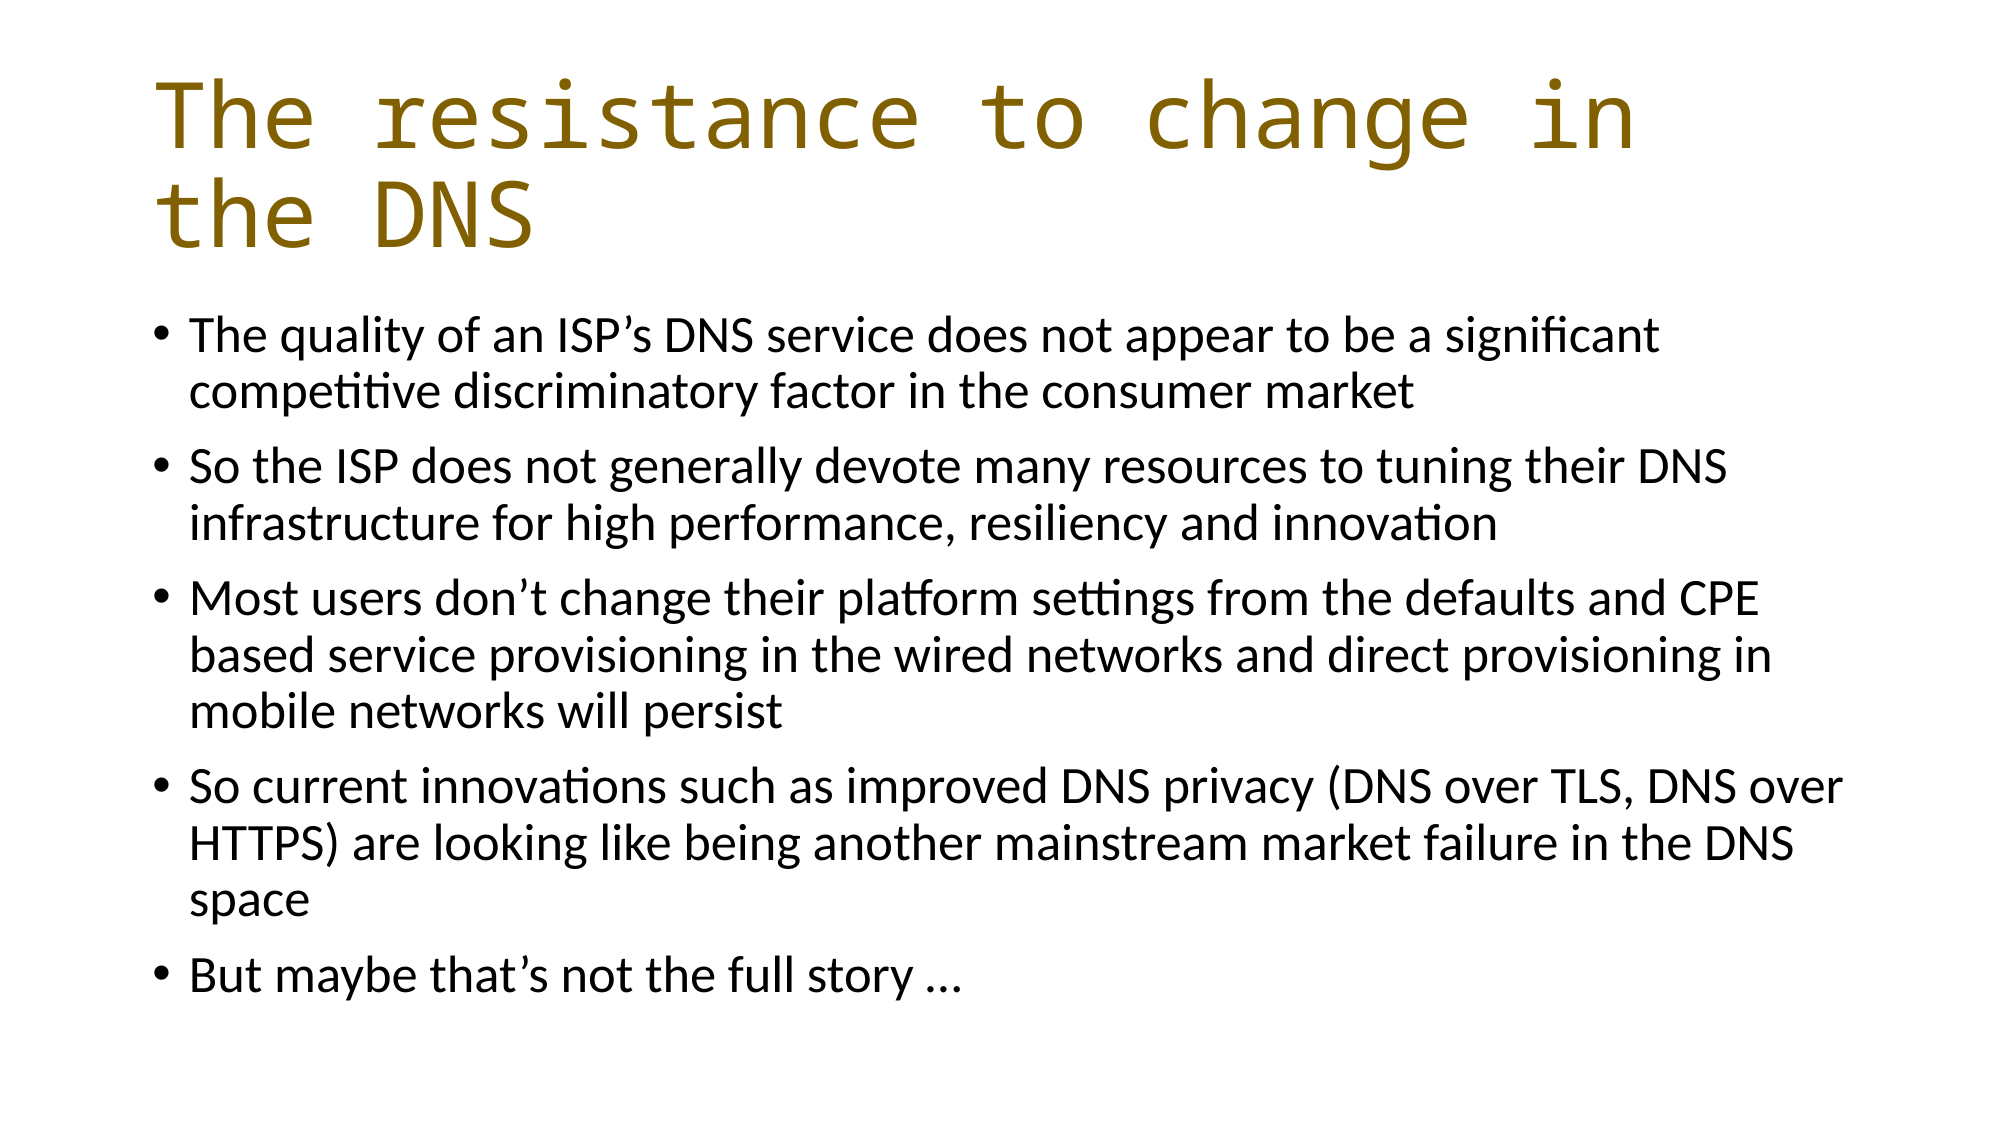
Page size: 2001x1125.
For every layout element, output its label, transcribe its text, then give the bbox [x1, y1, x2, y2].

title The resistance to change in the DNS [137, 59, 1863, 278]
list The quality of an ISP’s DNS service does not appear to be a significant competitive discriminatory factor in the consumer market So the ISP does not generally devote many resources to tuning their DNS infrastructure for high performance, resiliency and innovation Most users don’t change their platform settings from the defaults and CPE based service provisioning in the wired networks and direct provisioning in mobile networks will persist So current innovations such as improved DNS privacy (DNS over TLS, DNS over HTTPS) are looking like being another mainstream market failure in the DNS space But maybe that’s not the full story … [137, 299, 1863, 1014]
